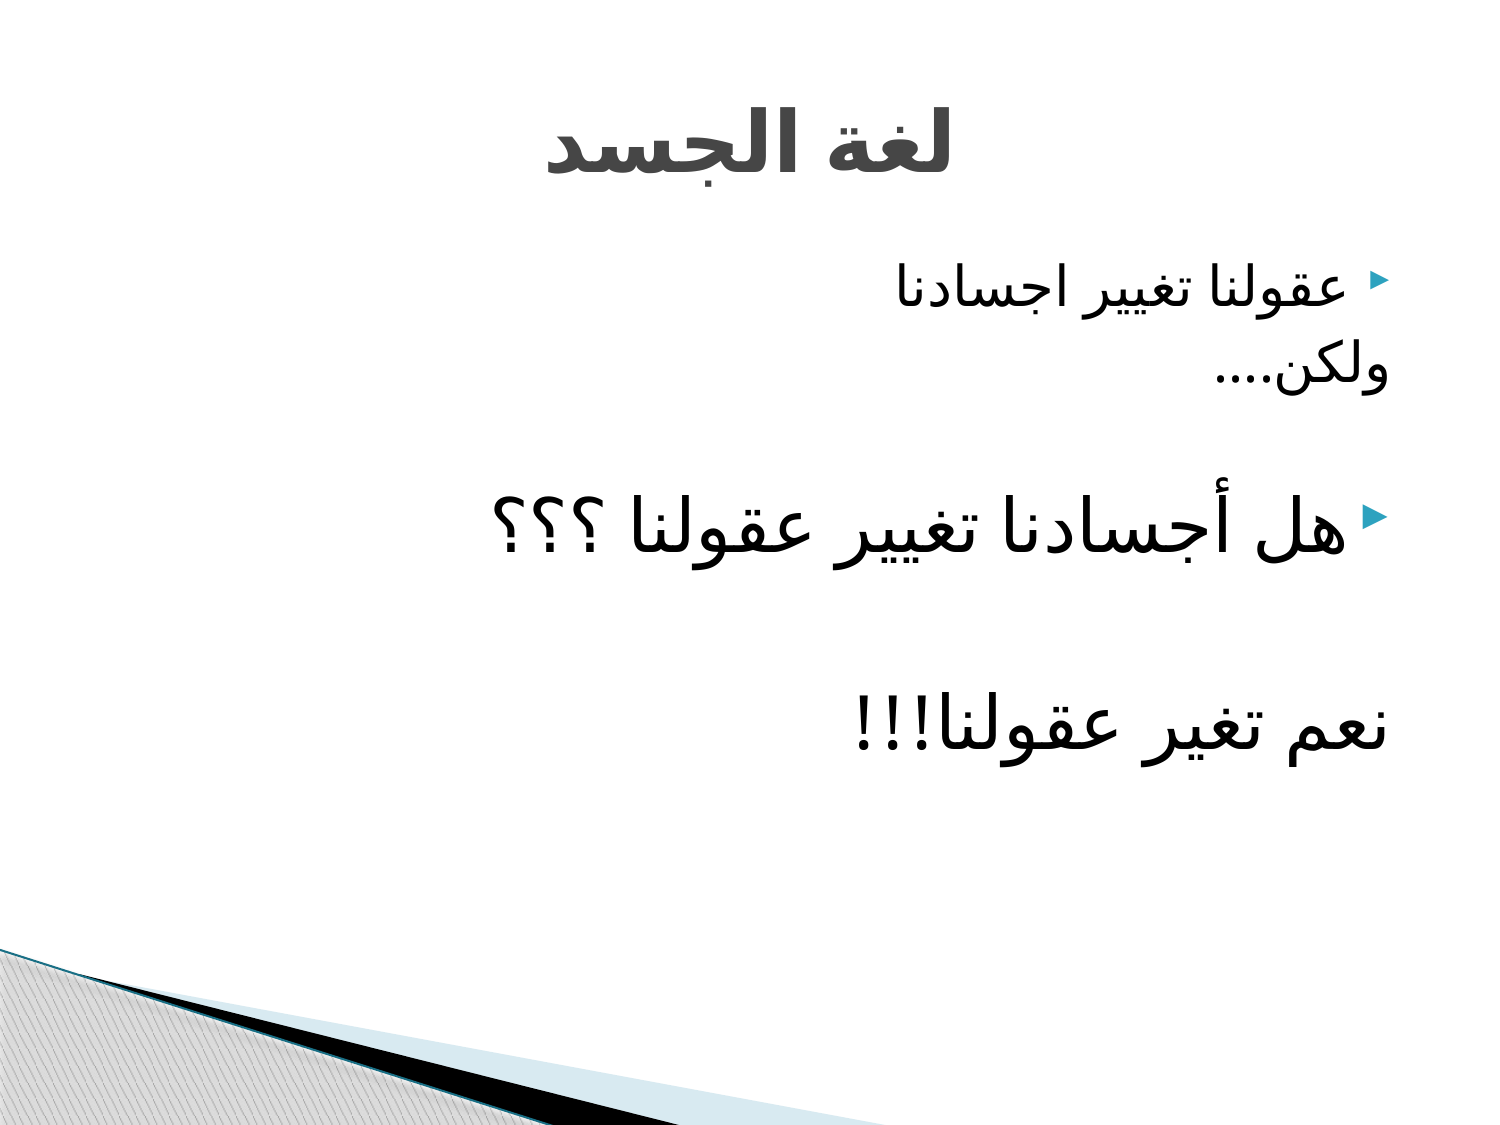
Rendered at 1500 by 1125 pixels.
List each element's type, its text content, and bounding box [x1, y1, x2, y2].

title لغة الجسد [75, 45, 1425, 233]
list عقولنا تغيير اجسادنا ولكن.... هل أجسادنا تغيير عقولنا ؟؟؟ نعم تغير عقولنا!!! [75, 243, 1425, 986]
